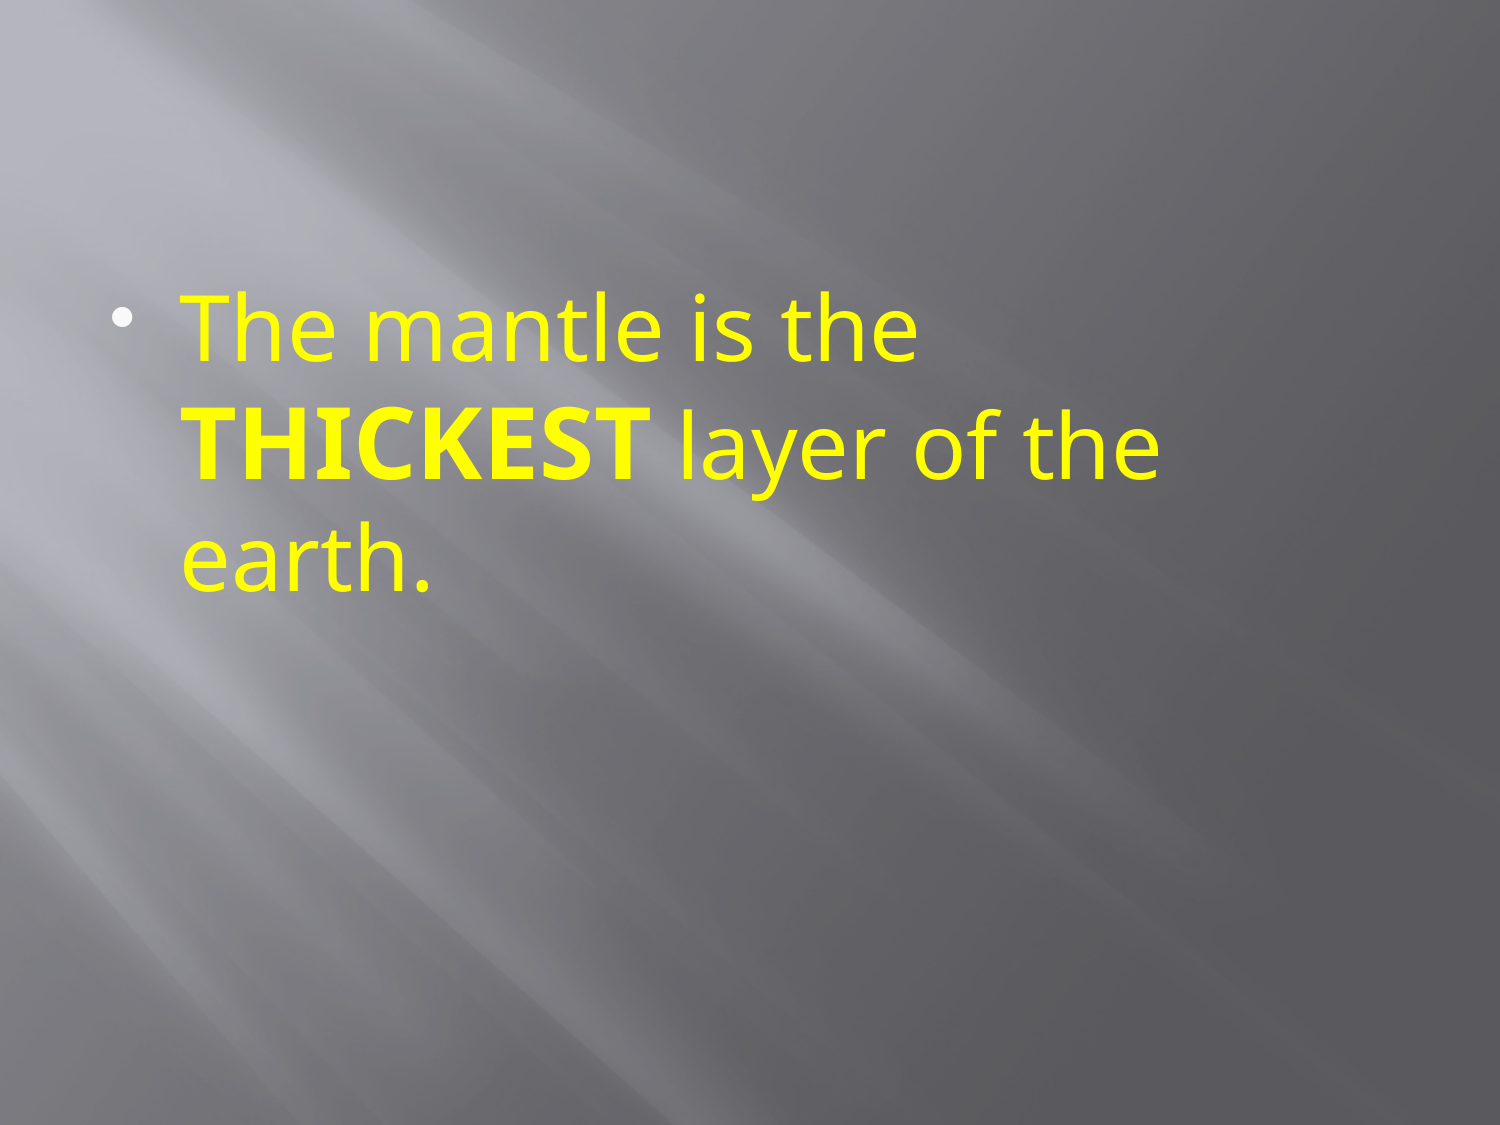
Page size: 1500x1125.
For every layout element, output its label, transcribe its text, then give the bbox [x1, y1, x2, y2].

list The mantle is the THICKEST layer of the earth. [75, 262, 1425, 1035]
